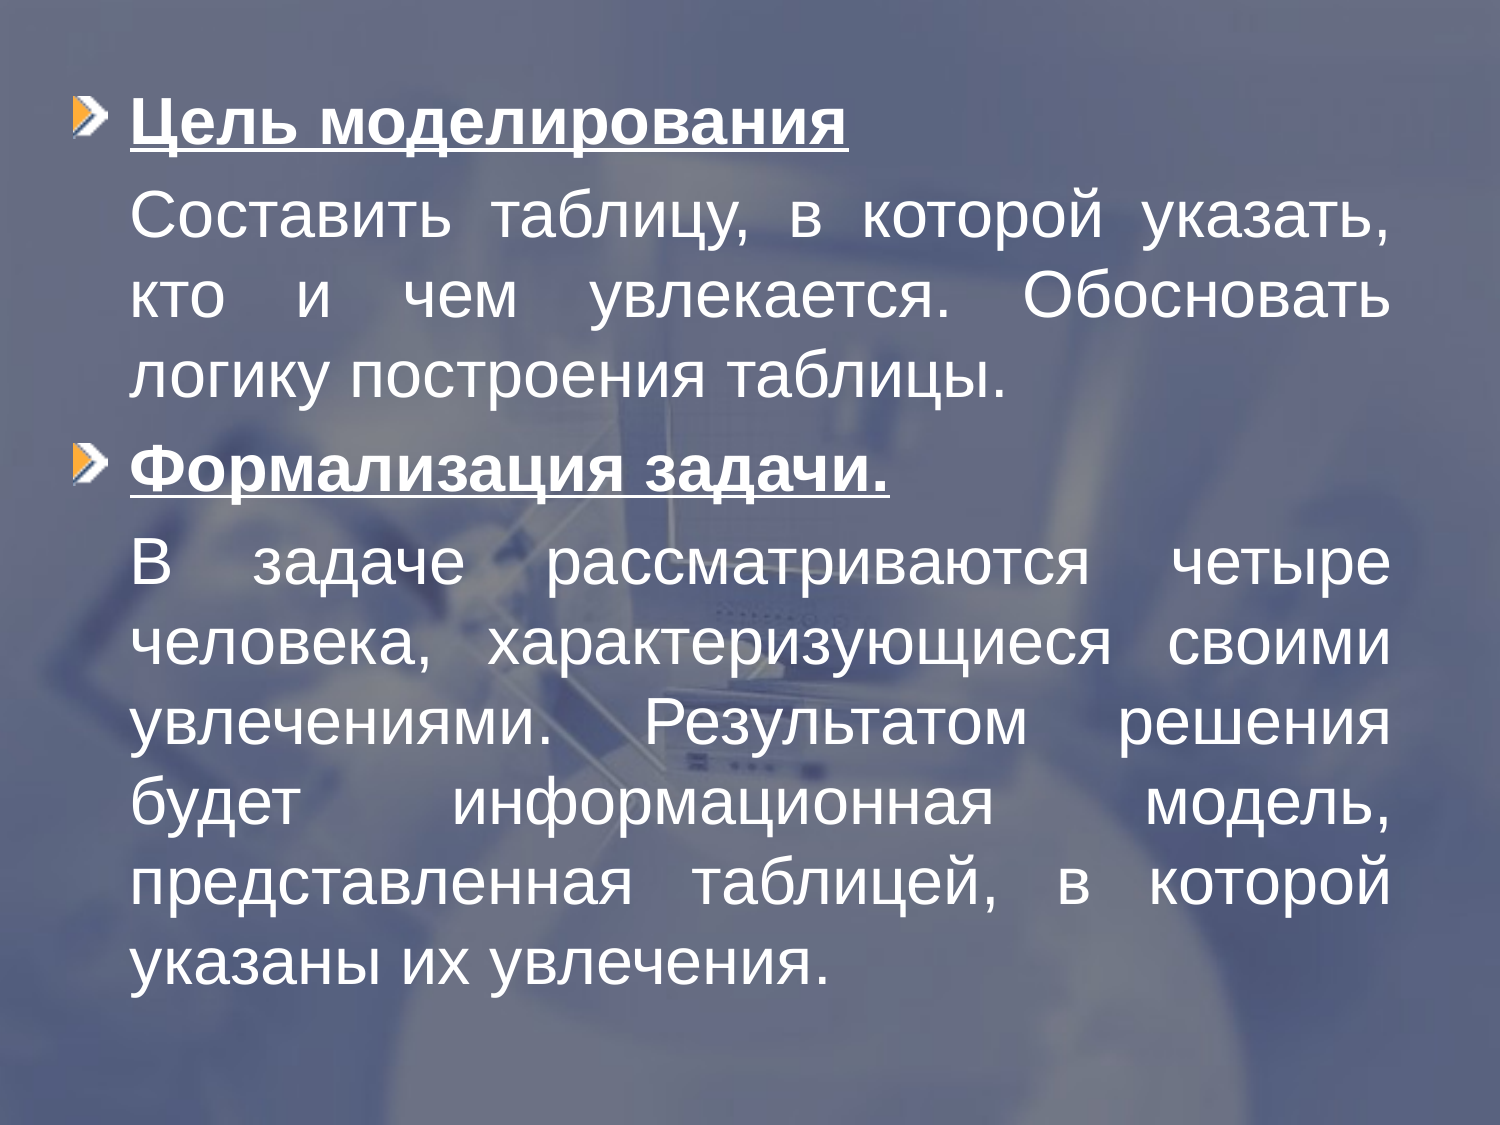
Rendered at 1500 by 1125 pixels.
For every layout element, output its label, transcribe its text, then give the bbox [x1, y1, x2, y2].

picture [0, 0, 1500, 1125]
list Цель моделирования Составить таблицу, в которой указать, кто и чем увлекается. Обосновать логику построения таблицы. Формализация задачи. В задаче рассматриваются четыре человека, характеризующиеся своими увлечениями. Результатом решения будет информационная модель, представленная таблицей, в которой указаны их увлечения. [58, 70, 1409, 1029]
